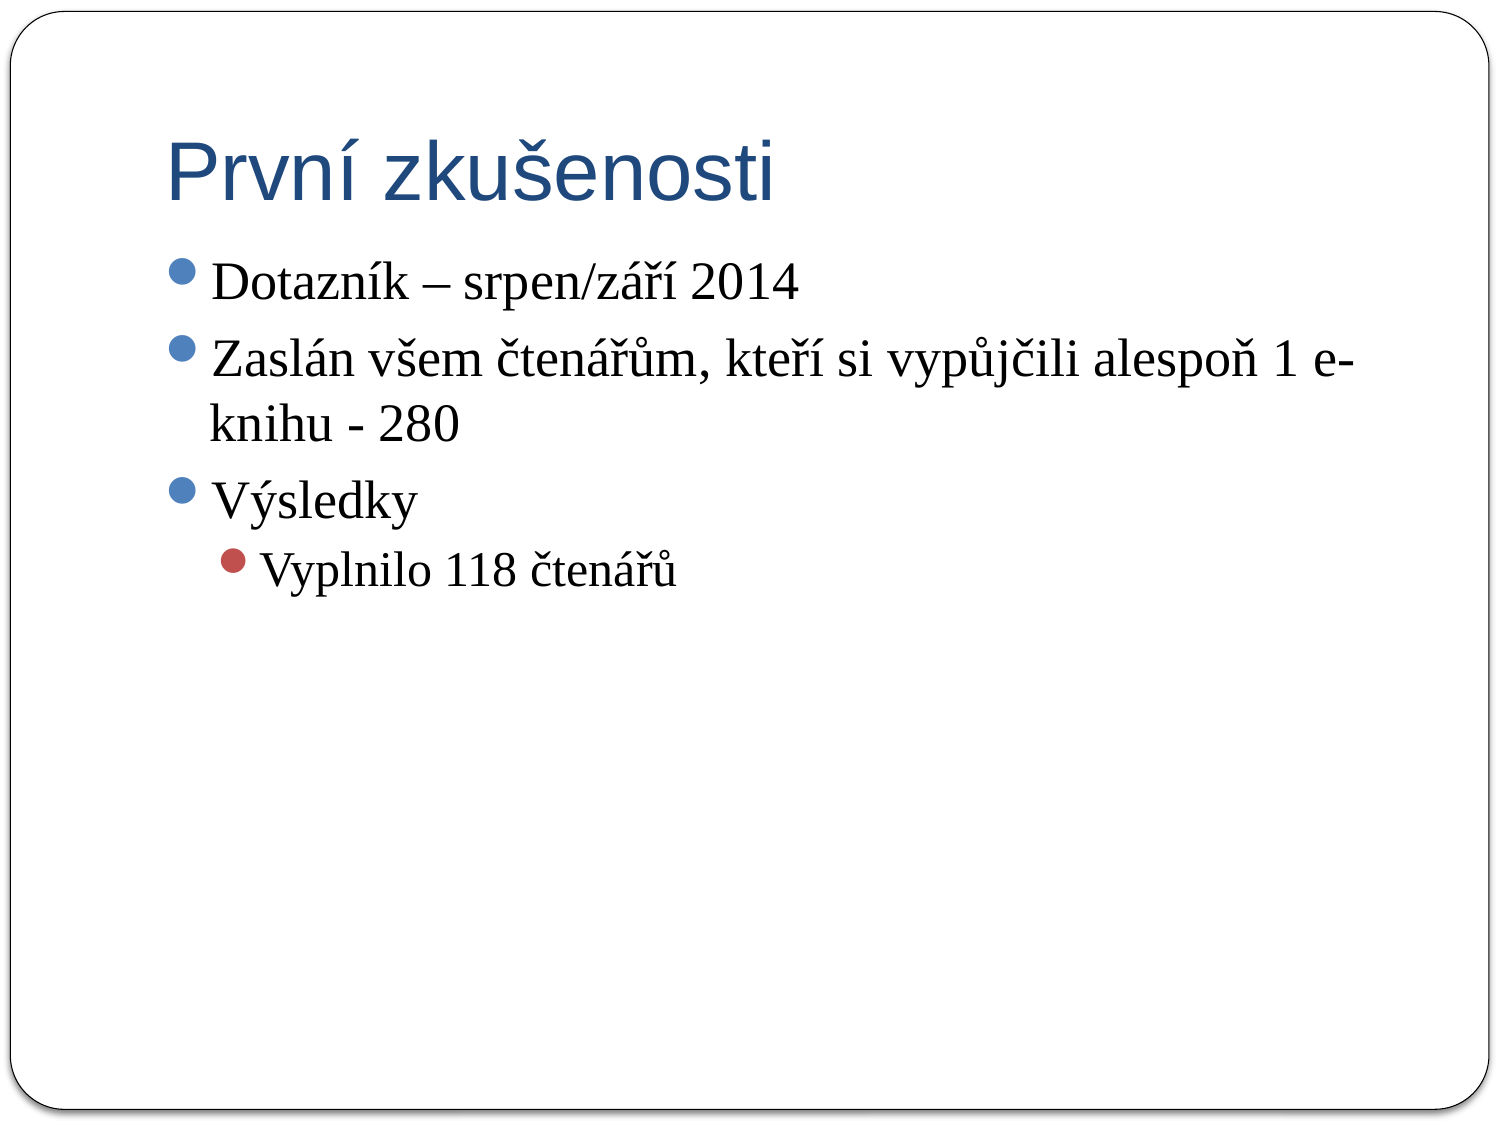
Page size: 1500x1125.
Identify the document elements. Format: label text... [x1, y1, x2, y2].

title První zkušenosti [149, 44, 1426, 233]
list Dotazník – srpen/září 2014 Zaslán všem čtenářům, kteří si vypůjčili alespoň 1 e-knihu - 280 Výsledky Vyplnilo 118 čtenářů [149, 237, 1426, 988]
